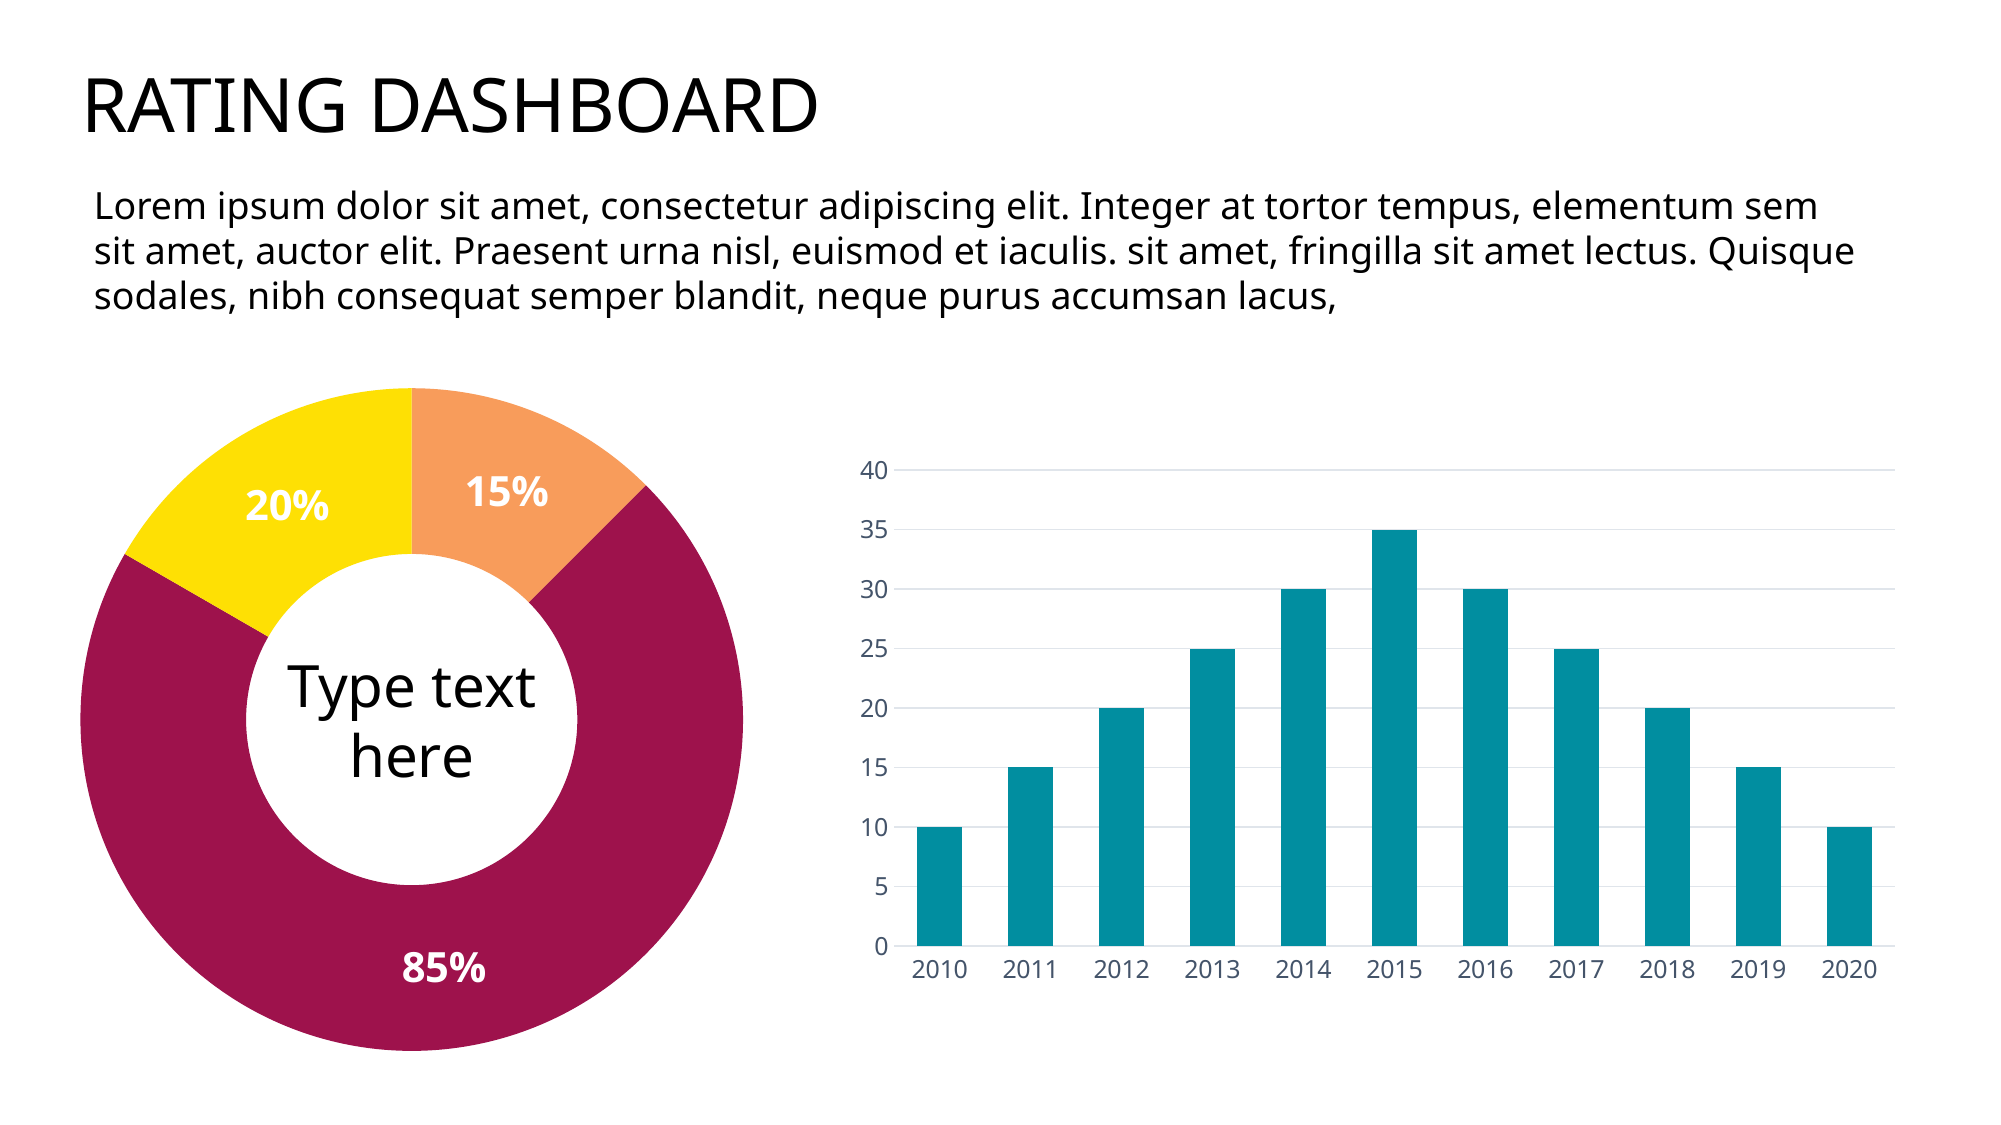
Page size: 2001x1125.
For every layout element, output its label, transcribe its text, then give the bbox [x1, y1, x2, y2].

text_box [36, 374, 787, 1065]
title RATING DASHBOARD [66, 0, 1944, 218]
text_box Lorem ipsum dolor sit amet, consectetur adipiscing elit. Integer at tortor tempus, elementum sem sit amet, auctor elit. Praesent urna nisl, euismod et iaculis. sit amet, fringilla sit amet lectus. Quisque sodales, nibh consequat semper blandit, neque purus accumsan lacus, [79, 174, 1875, 325]
chart [838, 441, 1917, 998]
